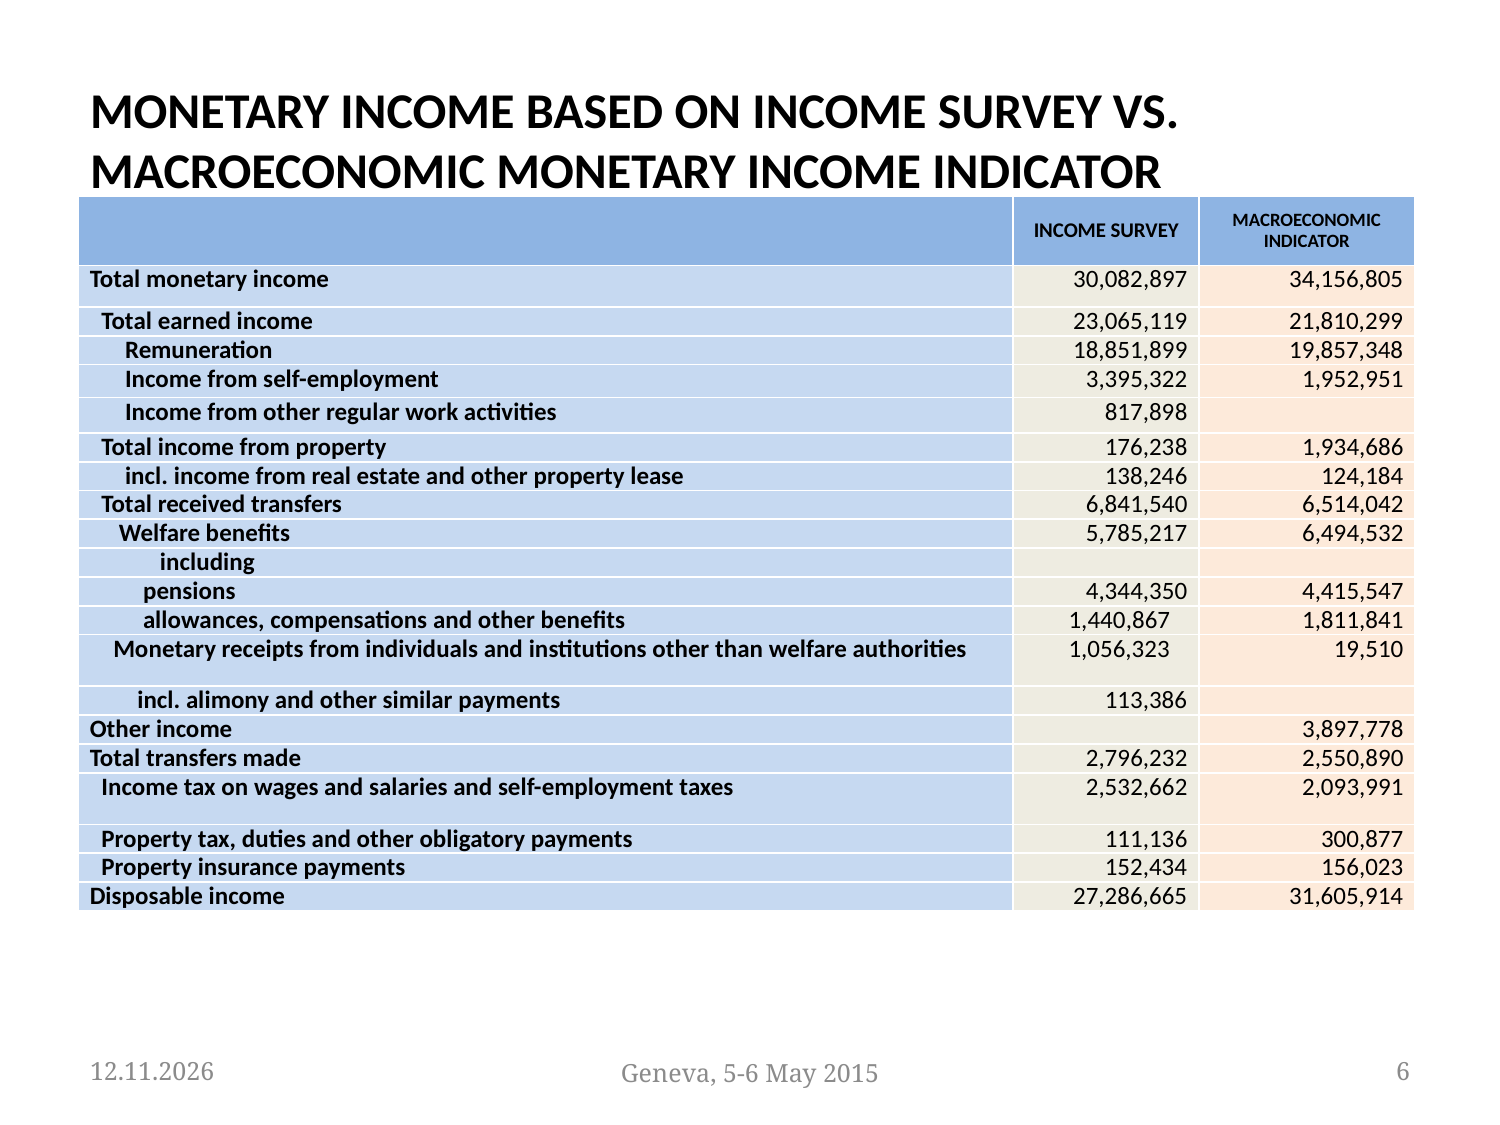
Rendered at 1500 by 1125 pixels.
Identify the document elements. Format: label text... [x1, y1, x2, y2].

table_cell Property insurance payments [79, 854, 1012, 881]
table_cell 23,065,119 [1014, 308, 1198, 335]
table_cell 124,184 [1200, 463, 1414, 490]
footer Geneva, 5-6 May 2015 [512, 1042, 988, 1103]
table_cell [1200, 398, 1414, 432]
table_cell [1014, 716, 1198, 743]
table_cell Total income from property [79, 434, 1012, 461]
table_cell Total transfers made [79, 745, 1012, 772]
table_cell Monetary receipts from individuals and institutions other than welfare authorities [79, 635, 1012, 685]
table_cell 18,851,899 [1014, 337, 1198, 364]
table_cell Income from other regular work activities [79, 398, 1012, 432]
table_cell 176,238 [1014, 434, 1198, 461]
table_cell 19,857,348 [1200, 337, 1414, 364]
slide_number 6 [1074, 1042, 1425, 1103]
table_cell 152,434 [1014, 854, 1198, 881]
table_cell [1200, 549, 1414, 576]
table_cell 111,136 [1014, 825, 1198, 852]
table_cell Total received transfers [79, 491, 1012, 518]
table_cell 2,093,991 [1200, 774, 1414, 824]
table_cell 2,550,890 [1200, 745, 1414, 772]
table_cell pensions [79, 578, 1012, 605]
table_cell incl. income from real estate and other property lease [79, 463, 1012, 490]
table_cell incl. alimony and other similar payments [79, 687, 1012, 714]
table_cell Property tax, duties and other obligatory payments [79, 825, 1012, 852]
table_header [79, 197, 1012, 265]
table_cell 6,841,540 [1014, 491, 1198, 518]
table_cell 21,810,299 [1200, 308, 1414, 335]
table_cell 2,532,662 [1014, 774, 1198, 824]
table_cell 113,386 [1014, 687, 1198, 714]
table_cell 1,934,686 [1200, 434, 1414, 461]
table_cell 300,877 [1200, 825, 1414, 852]
table_cell 156,023 [1200, 854, 1414, 881]
table_cell 34,156,805 [1200, 266, 1414, 306]
table_cell 27,286,665 [1014, 883, 1198, 910]
table_cell 1,440,867 [1014, 607, 1198, 634]
table_cell 4,415,547 [1200, 578, 1414, 605]
table_cell 1,056,323 [1014, 635, 1198, 685]
table_cell 6,494,532 [1200, 520, 1414, 547]
table_cell [1014, 549, 1198, 576]
table_cell Income from self-employment [79, 365, 1012, 397]
table_cell Total monetary income [79, 266, 1012, 306]
table_header INCOME SURVEY [1014, 197, 1198, 265]
table_cell 5,785,217 [1014, 520, 1198, 547]
table_cell 6,514,042 [1200, 491, 1414, 518]
table_cell Disposable income [79, 883, 1012, 910]
table_cell 2,796,232 [1014, 745, 1198, 772]
table_cell 4,344,350 [1014, 578, 1198, 605]
table_cell Welfare benefits [79, 520, 1012, 547]
table_cell [1200, 687, 1414, 714]
table_cell 1,952,951 [1200, 365, 1414, 397]
table_cell 1,811,841 [1200, 607, 1414, 634]
table_cell Income tax on wages and salaries and self-employment taxes [79, 774, 1012, 824]
table_cell Total earned income [79, 308, 1012, 335]
table_cell allowances, compensations and other benefits [79, 607, 1012, 634]
table_cell Remuneration [79, 337, 1012, 364]
table_cell 19,510 [1200, 635, 1414, 685]
title MONETARY INCOME BASED ON INCOME SURVEY VS. MACROECONOMIC MONETARY INCOME INDICATOR [75, 45, 1425, 233]
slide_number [75, 1042, 425, 1103]
table_cell 817,898 [1014, 398, 1198, 432]
table_cell 31,605,914 [1200, 883, 1414, 910]
table_header MACROECONOMIC INDICATOR [1200, 197, 1414, 265]
table_cell 138,246 [1014, 463, 1198, 490]
table_cell 30,082,897 [1014, 266, 1198, 306]
table_cell Other income [79, 716, 1012, 743]
table_cell 3,395,322 [1014, 365, 1198, 397]
table_cell including [79, 549, 1012, 576]
table_cell 3,897,778 [1200, 716, 1414, 743]
